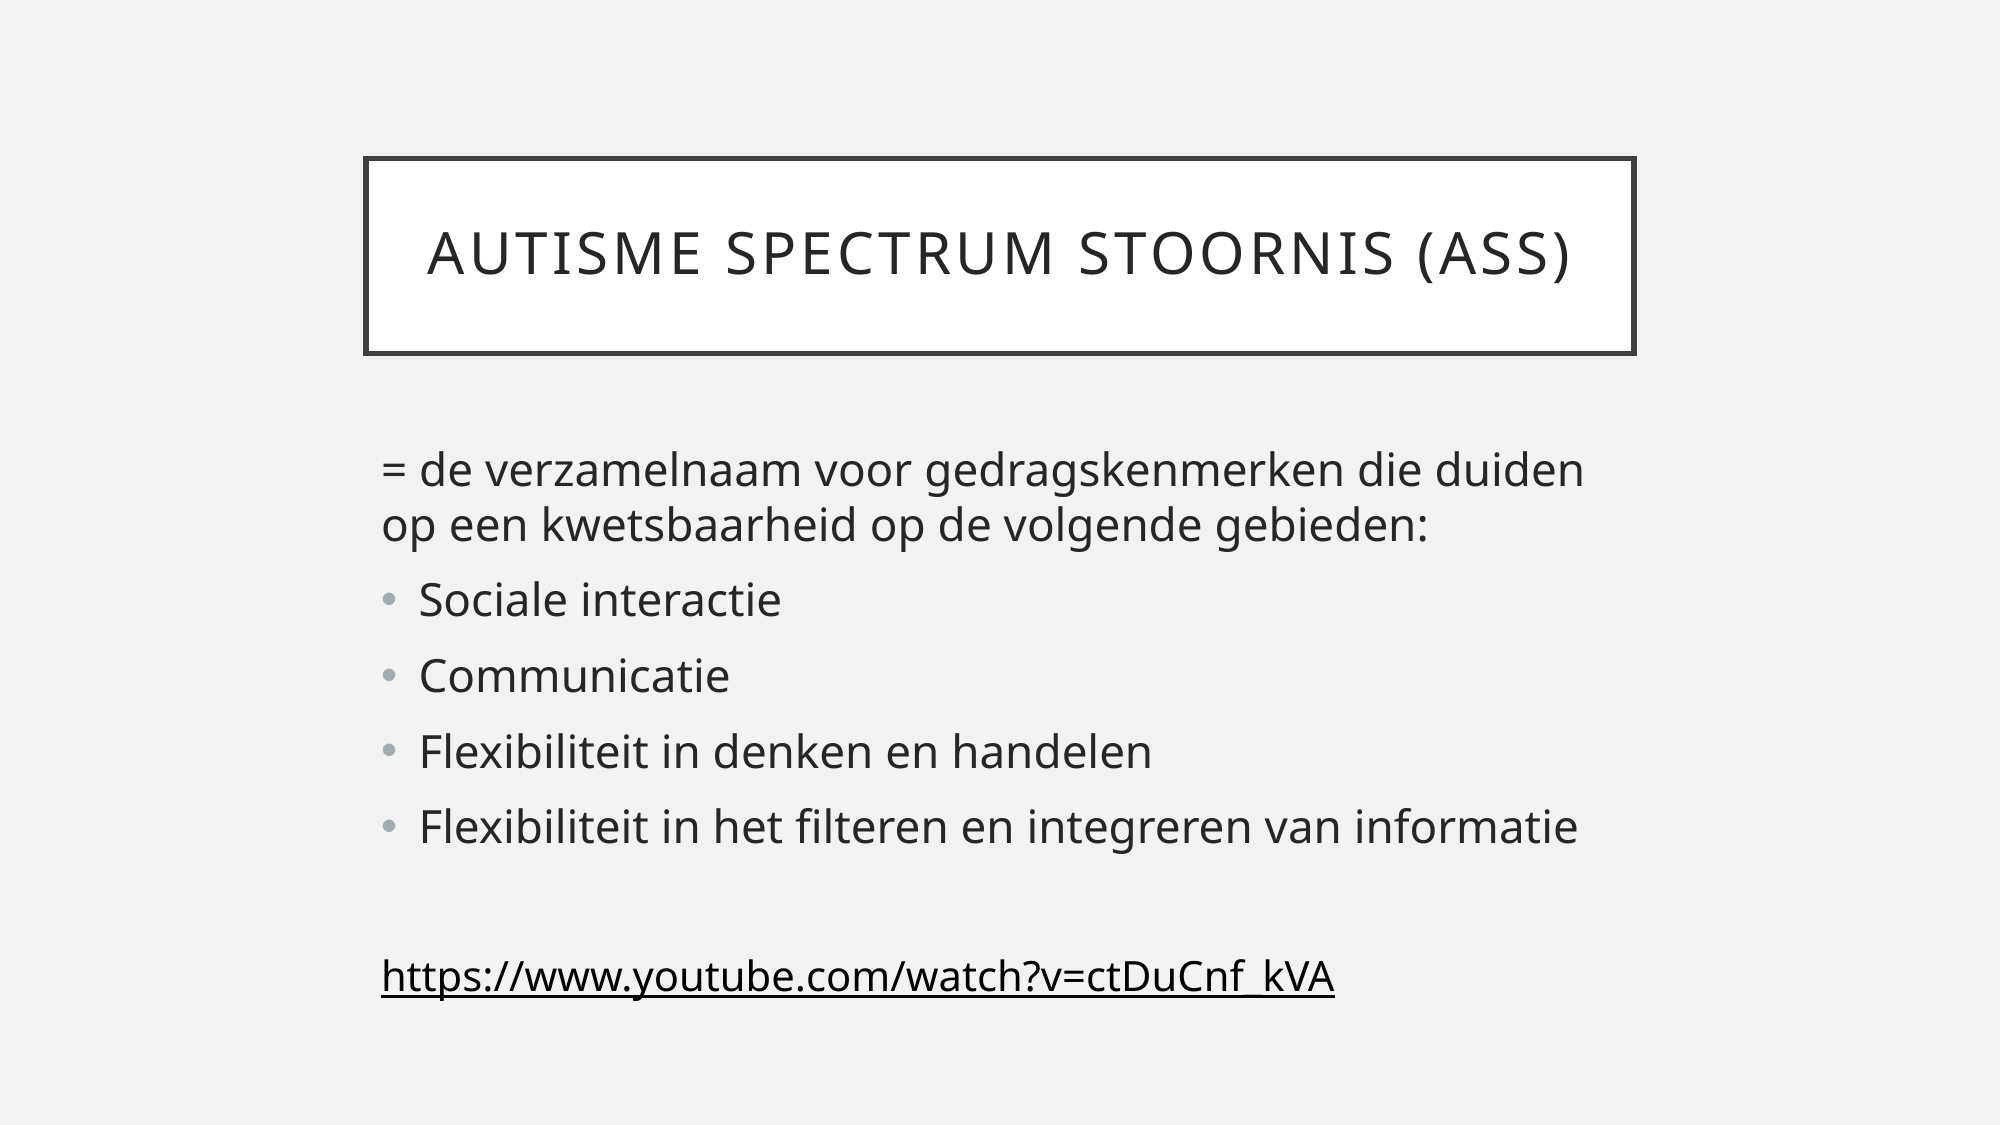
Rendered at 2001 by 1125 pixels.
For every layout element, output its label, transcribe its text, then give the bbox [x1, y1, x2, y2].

title Autisme spectrum stoornis (ASS) [363, 156, 1637, 356]
list = de verzamelnaam voor gedragskenmerken die duiden op een kwetsbaarheid op de volgende gebieden: Sociale interactie Communicatie Flexibiliteit in denken en handelen Flexibiliteit in het filteren en integreren van informatie https://www.youtube.com/watch?v=ctDuCnf_kVA [366, 432, 1634, 1083]
